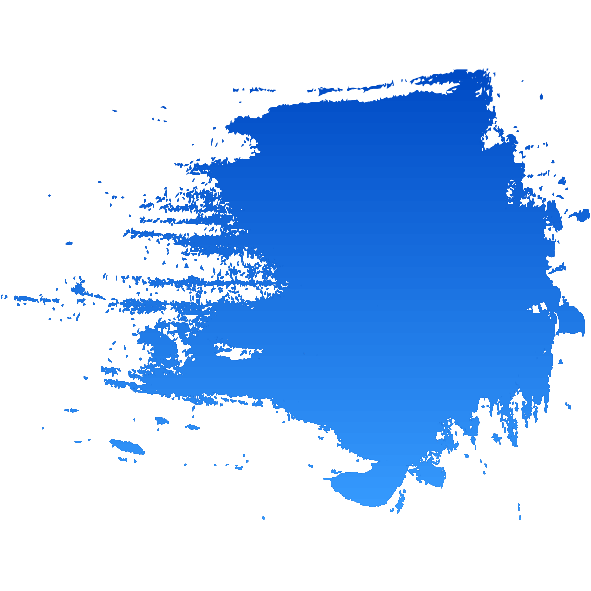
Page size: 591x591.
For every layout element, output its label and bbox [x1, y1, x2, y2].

text_box [568, 209, 591, 222]
text_box [77, 298, 86, 306]
text_box [94, 294, 106, 300]
text_box [395, 490, 405, 514]
text_box [101, 366, 121, 377]
text_box [70, 408, 79, 413]
text_box [39, 294, 51, 305]
text_box [14, 296, 39, 303]
text_box [52, 298, 60, 303]
text_box [104, 68, 585, 507]
text_box [71, 276, 93, 297]
